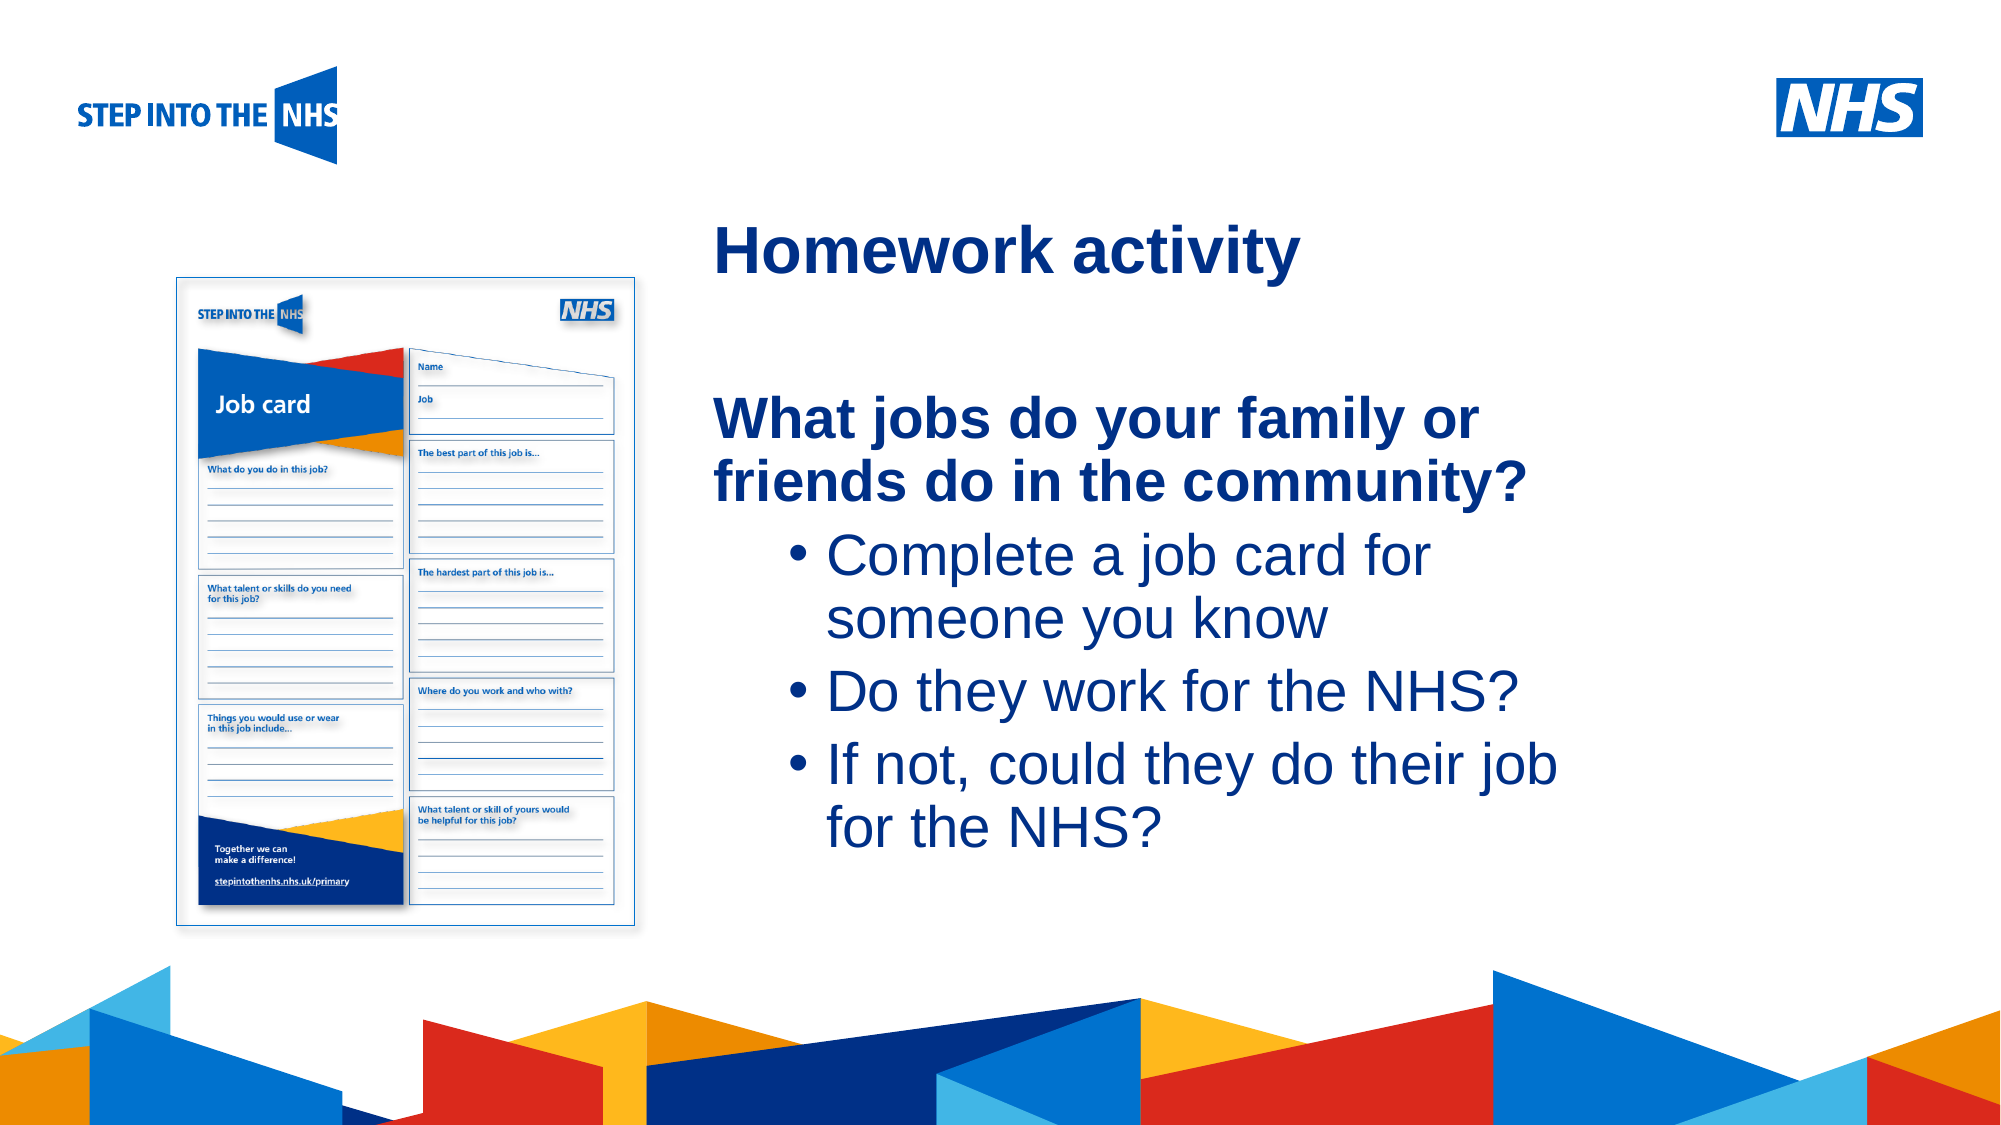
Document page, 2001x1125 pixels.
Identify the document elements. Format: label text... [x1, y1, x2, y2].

list What jobs do your family or friends do in the community? Complete a job card for someone you know Do they work for the NHS? If not, could they do their job for the NHS? [713, 388, 1623, 970]
title Homework activity [713, 216, 1623, 307]
picture [176, 277, 635, 926]
